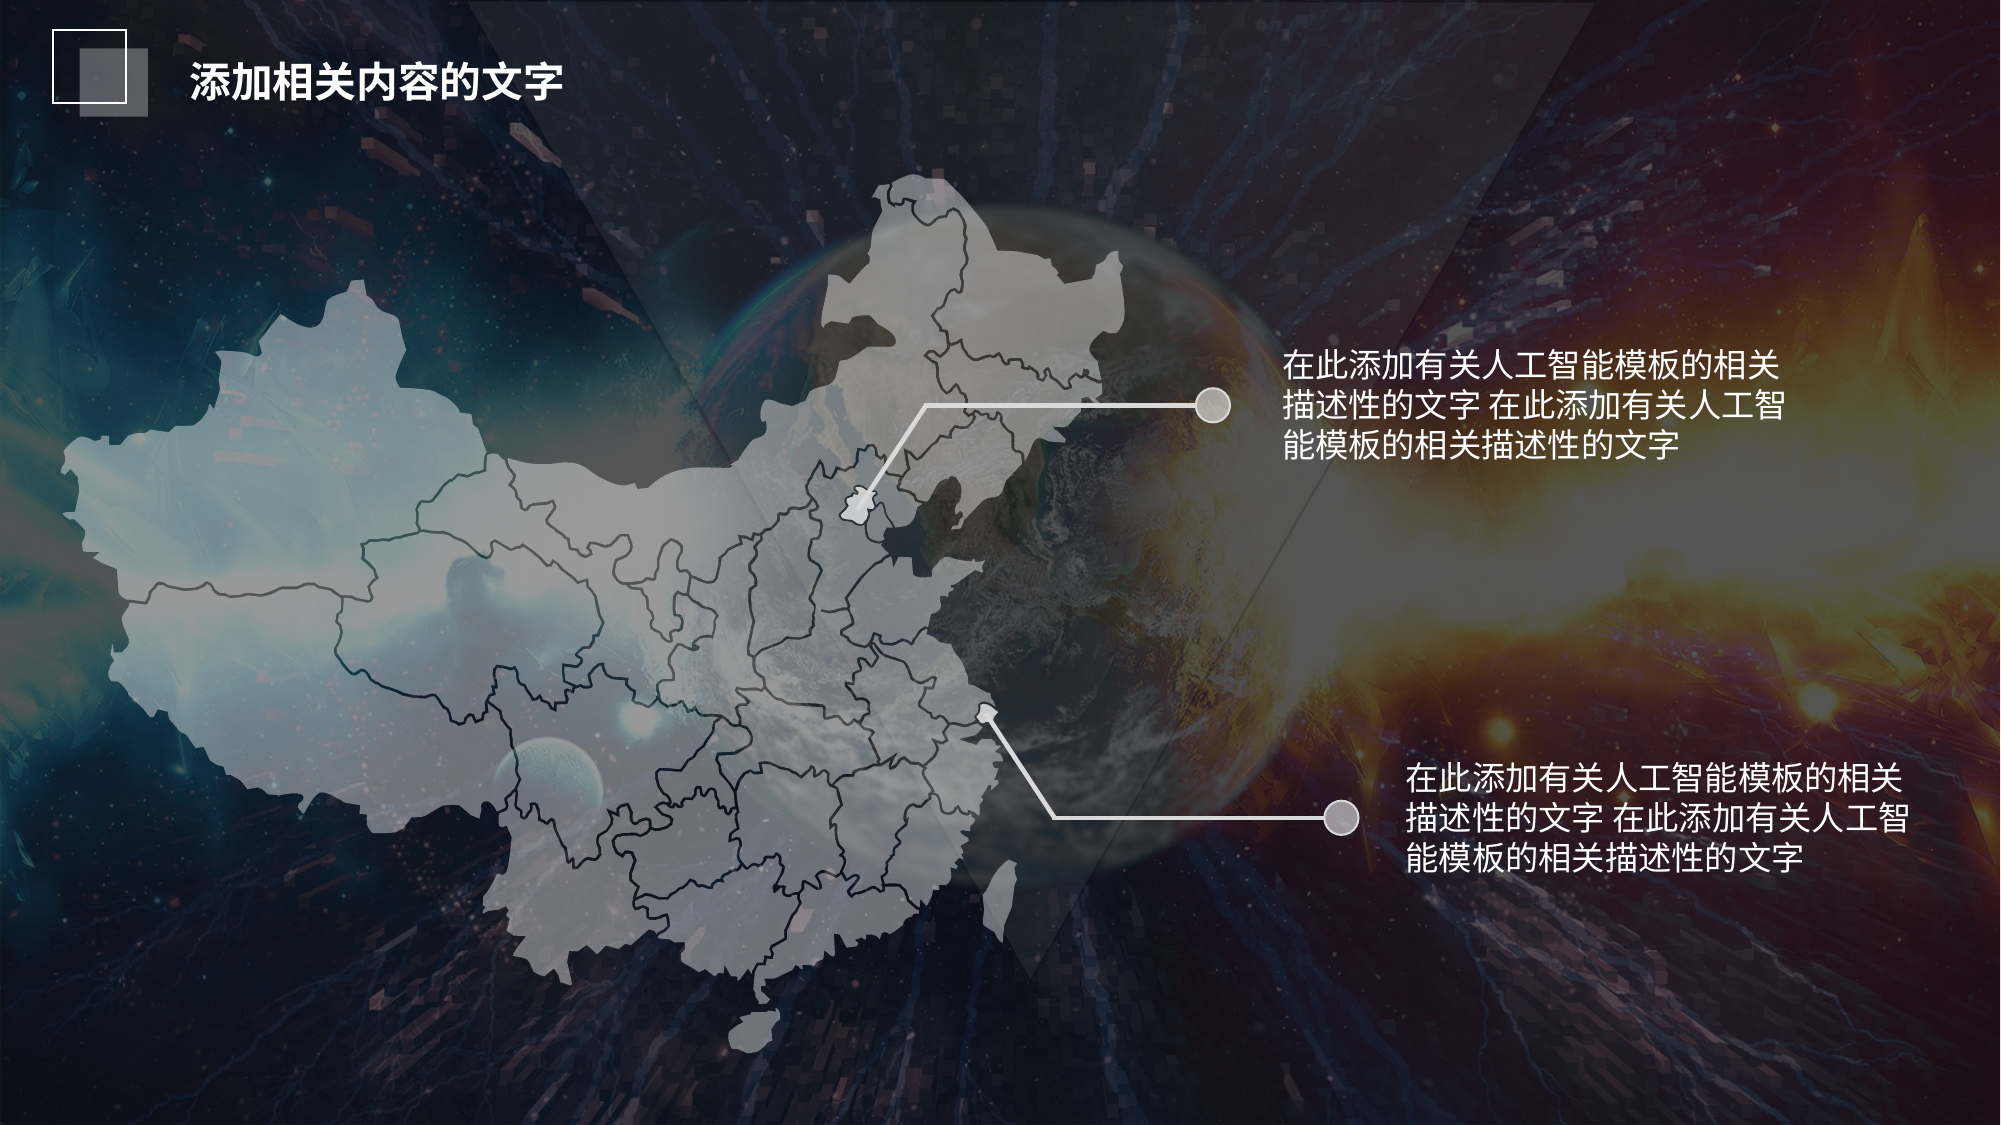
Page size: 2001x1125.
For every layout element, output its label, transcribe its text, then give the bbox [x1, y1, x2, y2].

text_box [985, 713, 1359, 835]
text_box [857, 388, 1231, 510]
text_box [60, 173, 1125, 1054]
text_box 在此添加有关人工智能模板的相关描述性的文字 在此添加有关人工智能模板的相关描述性的文字 [1391, 749, 1935, 885]
text_box 在此添加有关人工智能模板的相关描述性的文字 在此添加有关人工智能模板的相关描述性的文字 [1267, 337, 1811, 472]
